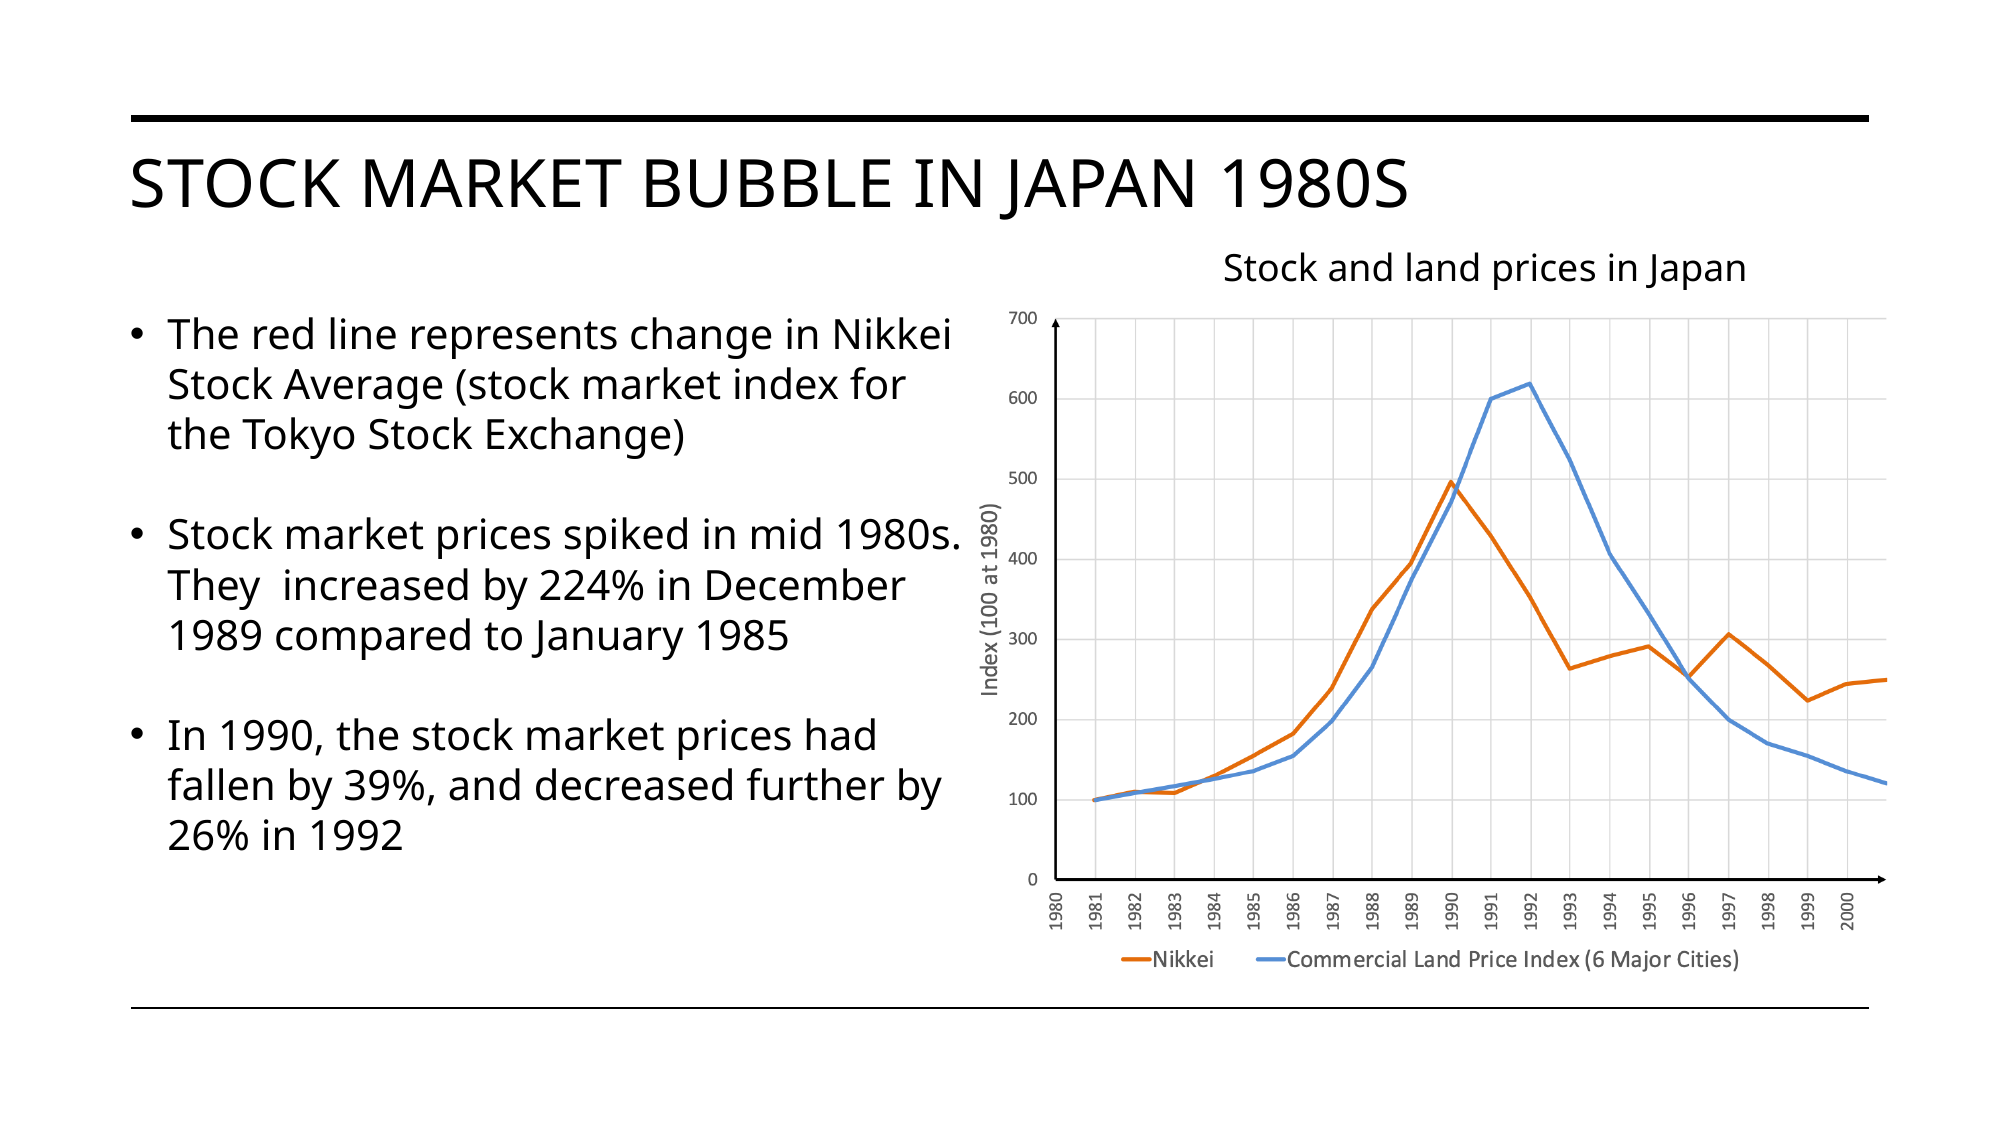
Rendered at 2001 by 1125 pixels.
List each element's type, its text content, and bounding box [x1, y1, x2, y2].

picture [973, 300, 1893, 976]
title Stock market bubble in Japan 1980s [114, 133, 1869, 218]
text_box Stock and land prices in Japan [1215, 236, 1756, 297]
list The red line represents change in Nikkei Stock Average (stock market index for the Tokyo Stock Exchange) Stock market prices spiked in mid 1980s. They increased by 224% in December 1989 compared to January 1985 In 1990, the stock market prices had fallen by 39%, and decreased further by 26% in 1992 [114, 300, 973, 973]
